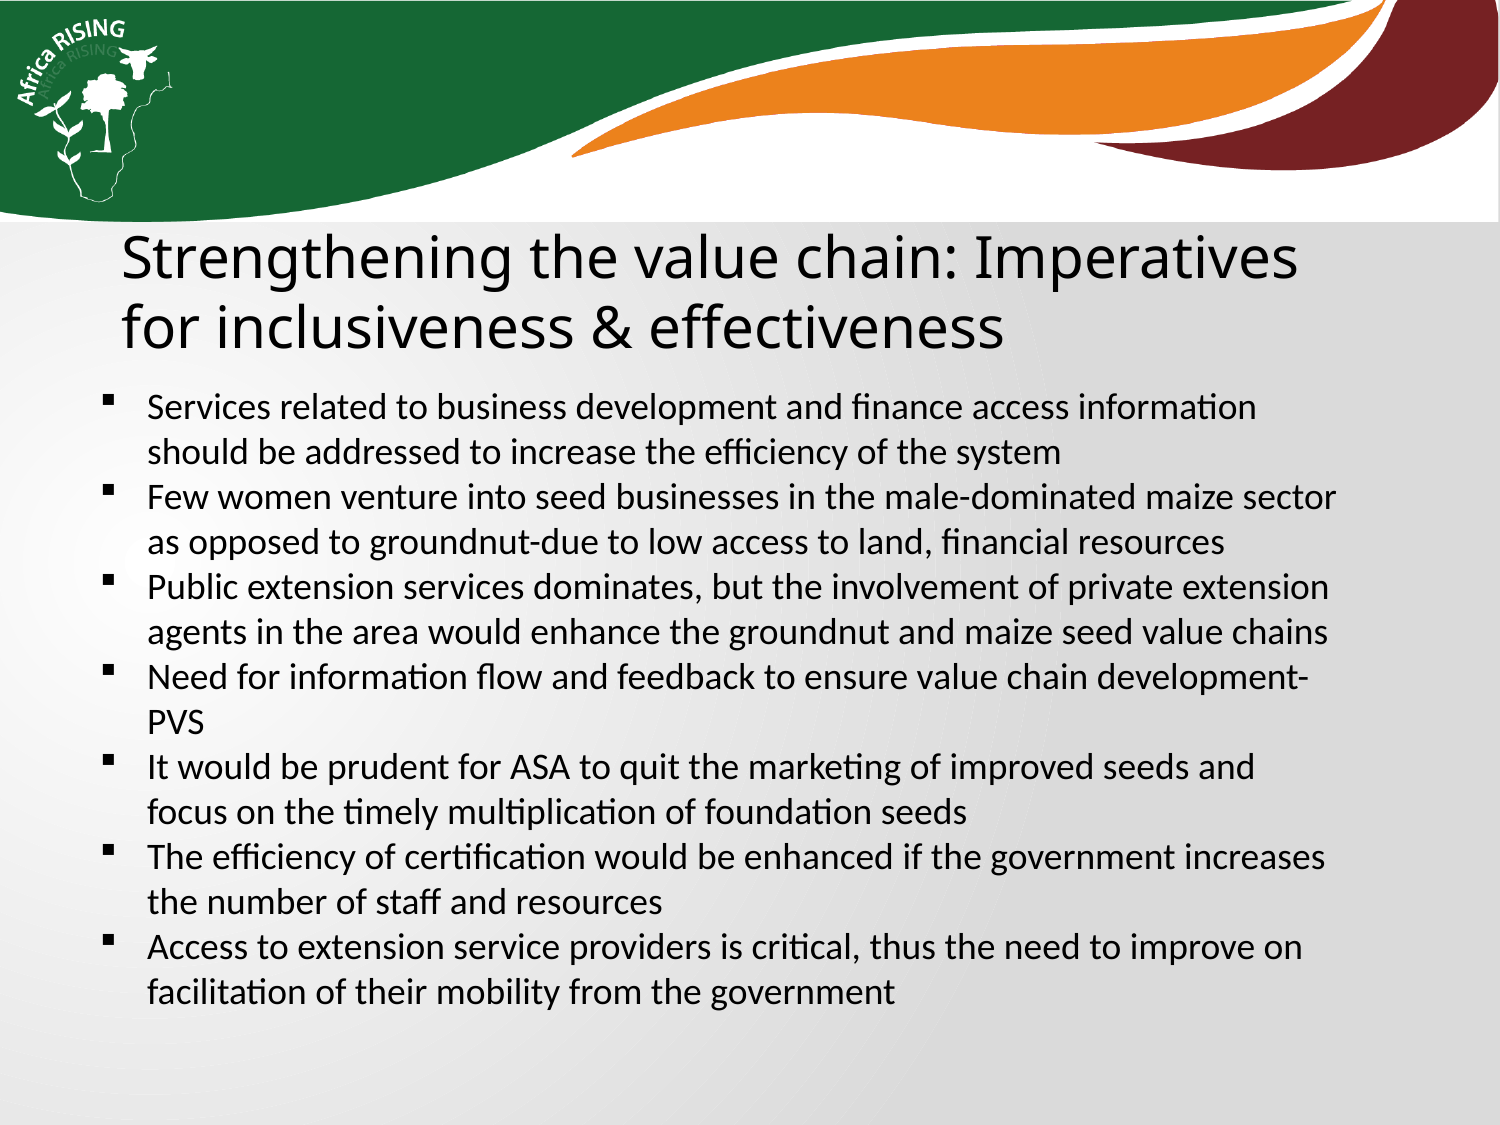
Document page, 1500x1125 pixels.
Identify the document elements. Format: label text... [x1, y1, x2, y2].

text_box Services related to business development and finance access information should be addressed to increase the efficiency of the system Few women venture into seed businesses in the male-dominated maize sector as opposed to groundnut-due to low access to land, financial resources Public extension services dominates, but the involvement of private extension agents in the area would enhance the groundnut and maize seed value chains Need for information flow and feedback to ensure value chain development-PVS It would be prudent for ASA to quit the marketing of improved seeds and focus on the timely multiplication of foundation seeds The efficiency of certification would be enhanced if the government increases the number of staff and resources Access to extension service providers is critical, thus the need to improve on facilitation of their mobility from the government [85, 374, 1361, 1020]
list Strengthening the value chain: Imperatives for inclusiveness & effectiveness [87, 212, 1363, 350]
picture [0, 0, 1499, 222]
